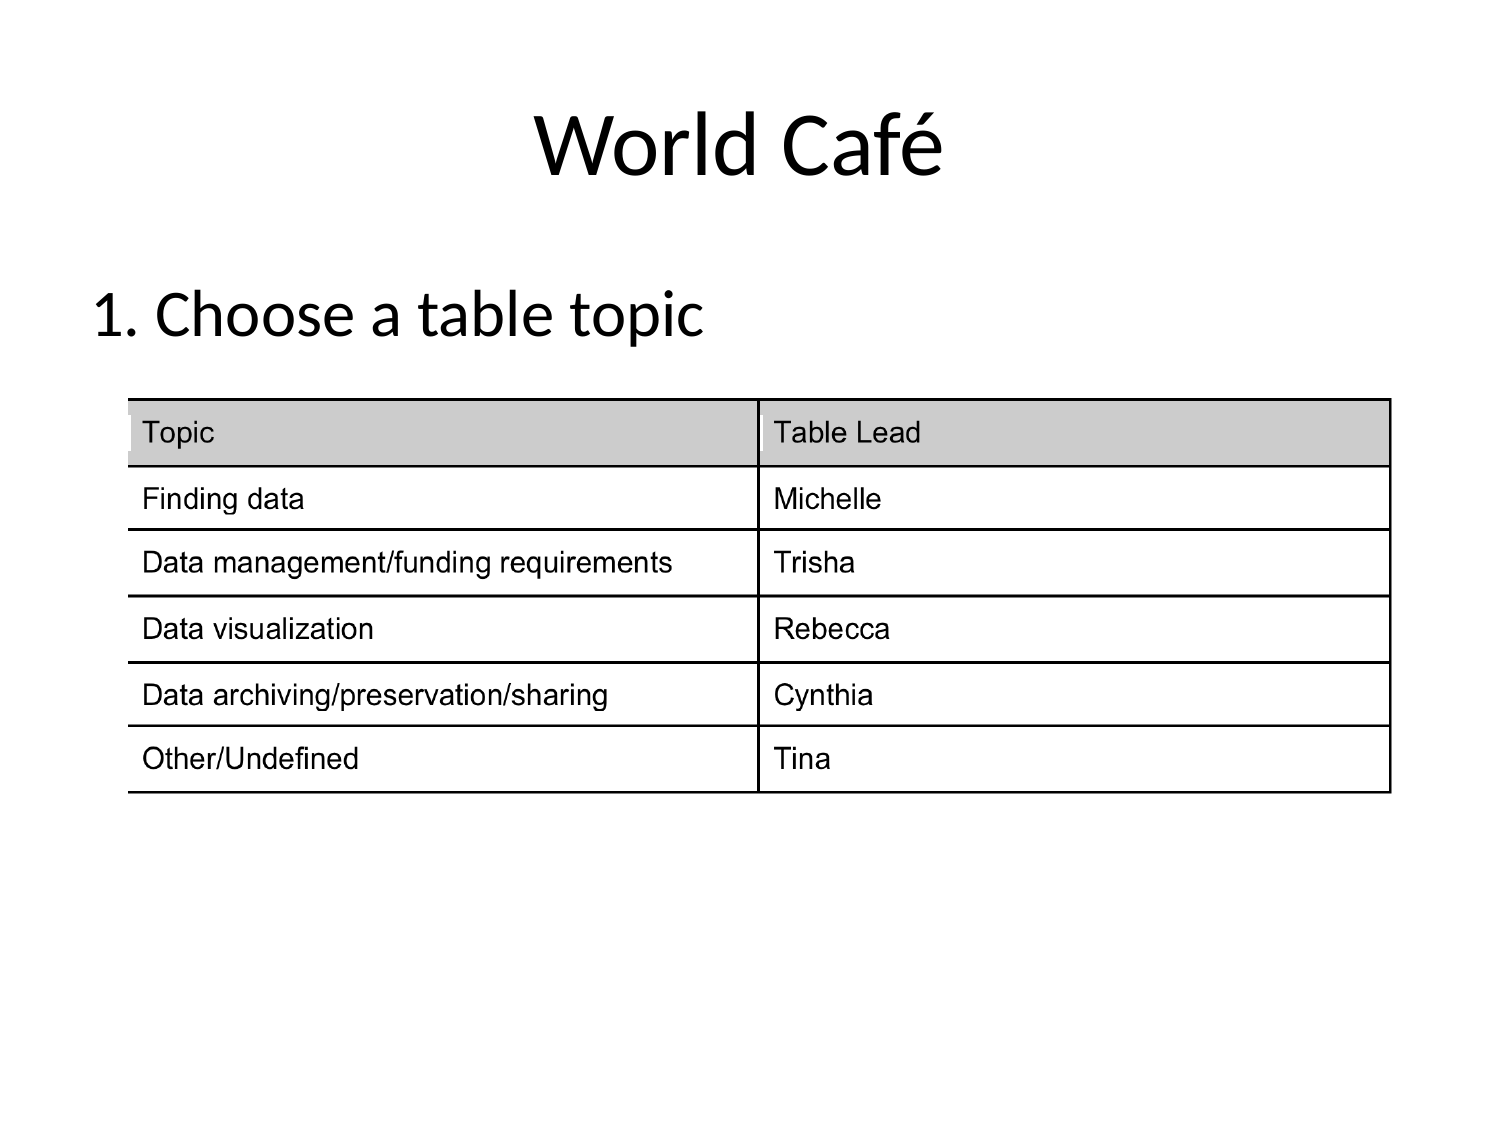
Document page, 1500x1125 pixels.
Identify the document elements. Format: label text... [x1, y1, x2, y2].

title World Café [75, 45, 1425, 233]
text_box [127, 398, 1421, 832]
list 1. Choose a table topic [75, 262, 1425, 363]
